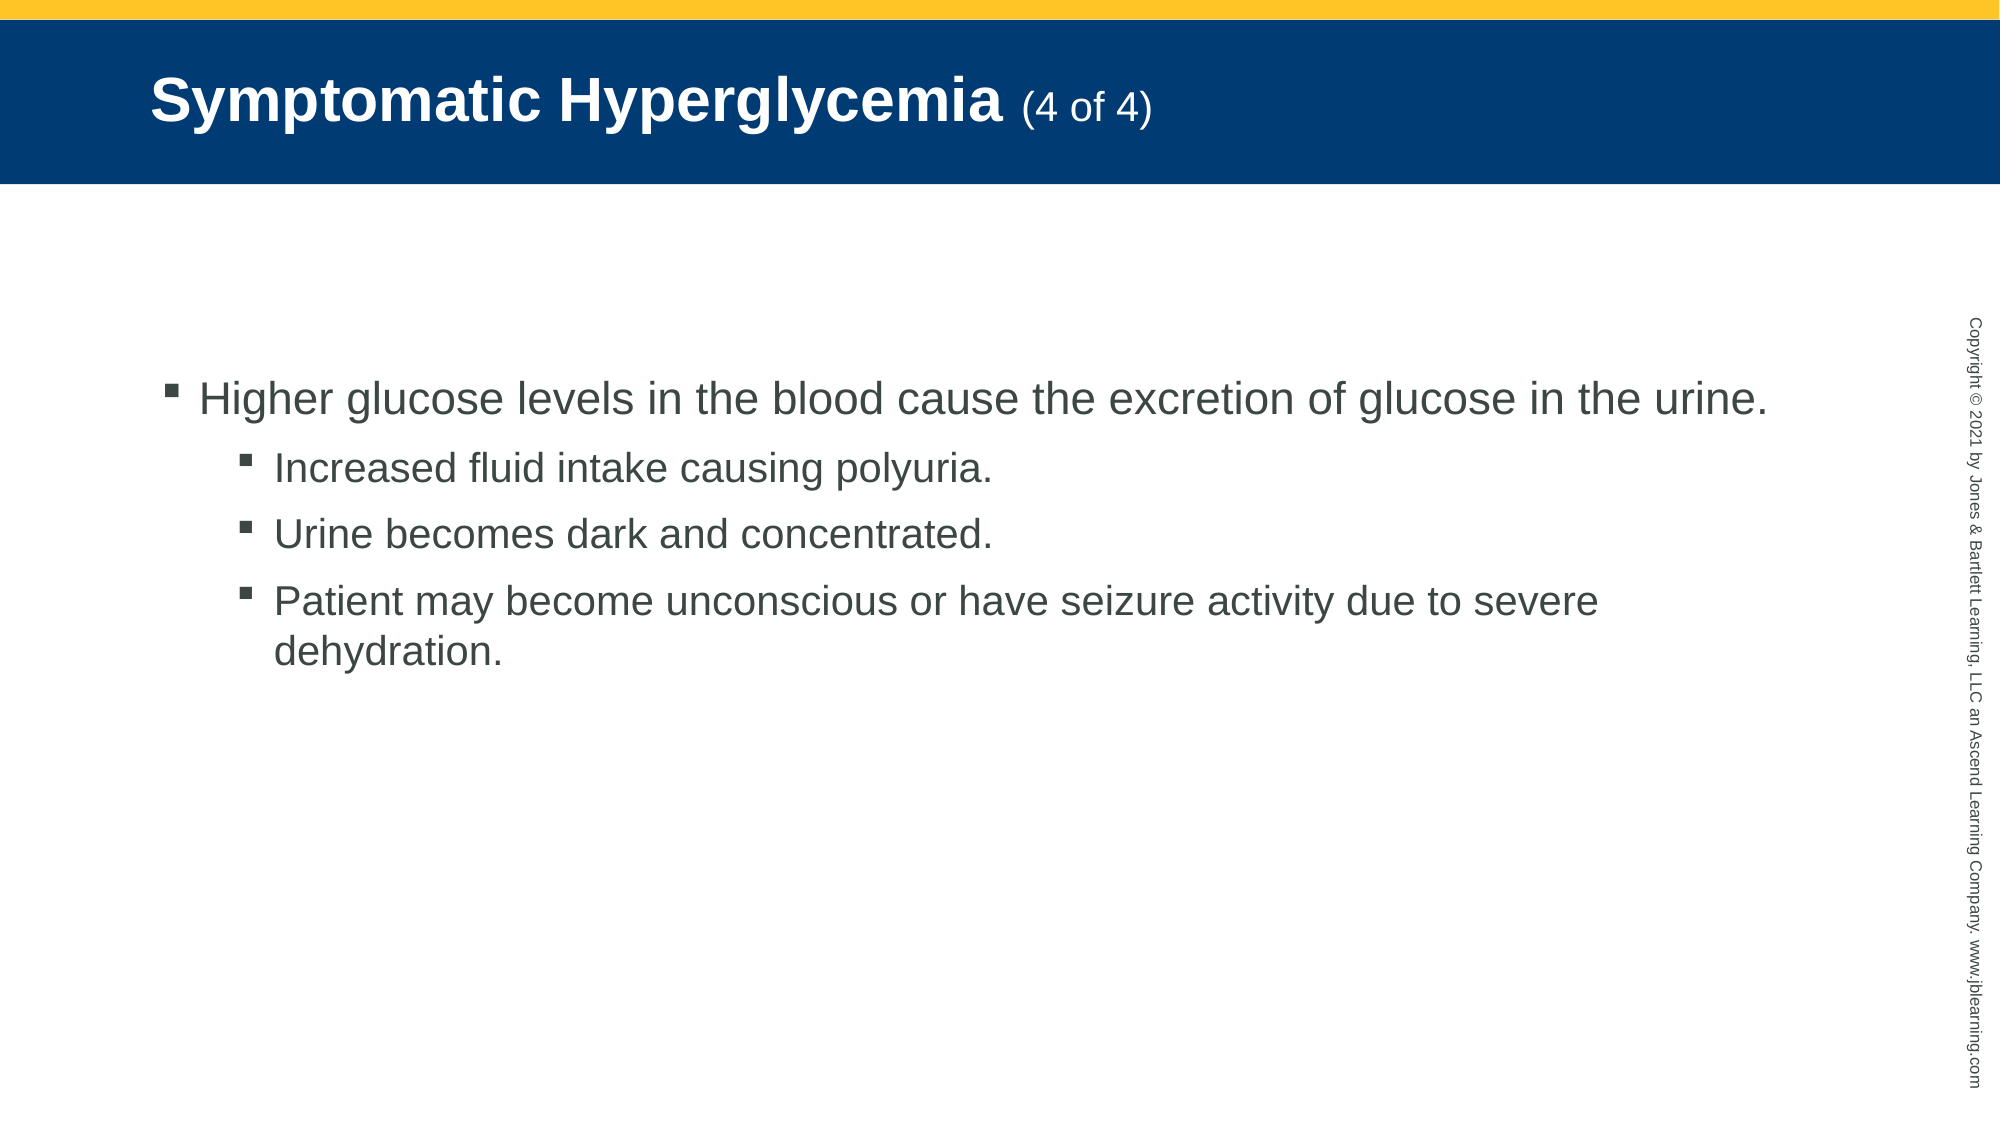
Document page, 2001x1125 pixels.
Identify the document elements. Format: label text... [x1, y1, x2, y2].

list Higher glucose levels in the blood cause the excretion of glucose in the urine. Increased fluid intake causing polyuria. Urine becomes dark and concentrated. Patient may become unconscious or have seizure activity due to severe dehydration. [146, 361, 1859, 1016]
title Symptomatic Hyperglycemia (4 of 4) [0, 19, 2000, 185]
